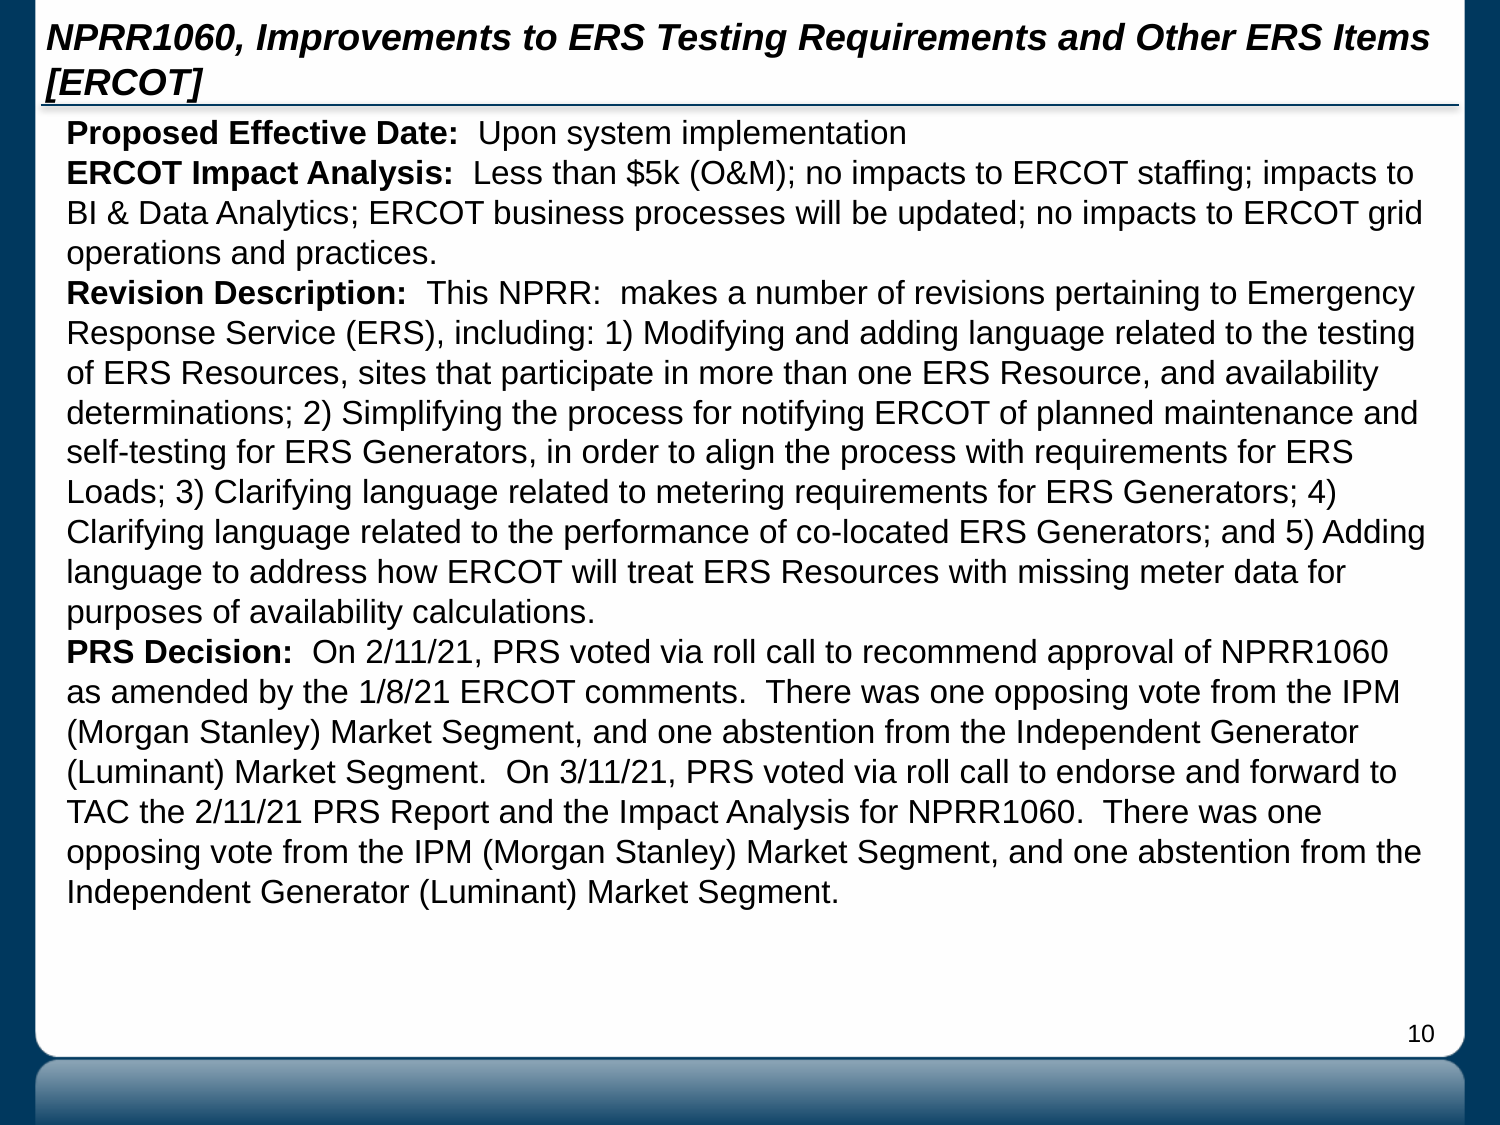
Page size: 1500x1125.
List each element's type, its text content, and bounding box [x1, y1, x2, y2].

title NPRR1060, Improvements to ERS Testing Requirements and Other ERS Items [ERCOT] [31, 20, 1464, 97]
text_box Proposed Effective Date: Upon system implementation ERCOT Impact Analysis: Less than $5k (O&M); no impacts to ERCOT staffing; impacts to BI & Data Analytics; ERCOT business processes will be updated; no impacts to ERCOT grid operations and practices. Revision Description: This NPRR: makes a number of revisions pertaining to Emergency Response Service (ERS), including: 1) Modifying and adding language related to the testing of ERS Resources, sites that participate in more than one ERS Resource, and availability determinations; 2) Simplifying the process for notifying ERCOT of planned maintenance and self-testing for ERS Generators, in order to align the process with requirements for ERS Loads; 3) Clarifying language related to metering requirements for ERS Generators; 4) Clarifying language related to the performance of co-located ERS Generators; and 5) Adding language to address how ERCOT will treat ERS Resources with missing meter data for purposes of availability calculations. PRS Decision: On 2/11/21, PRS voted via roll call to recommend approval of NPRR1060 as amended by the 1/8/21 ERCOT comments. There was one opposing vote from the IPM (Morgan Stanley) Market Segment, and one abstention from the Independent Generator (Luminant) Market Segment. On 3/11/21, PRS voted via roll call to endorse and forward to TAC the 2/11/21 PRS Report and the Impact Analysis for NPRR1060. There was one opposing vote from the IPM (Morgan Stanley) Market Segment, and one abstention from the Independent Generator (Luminant) Market Segment. [51, 103, 1444, 918]
picture [35, 0, 1465, 1125]
